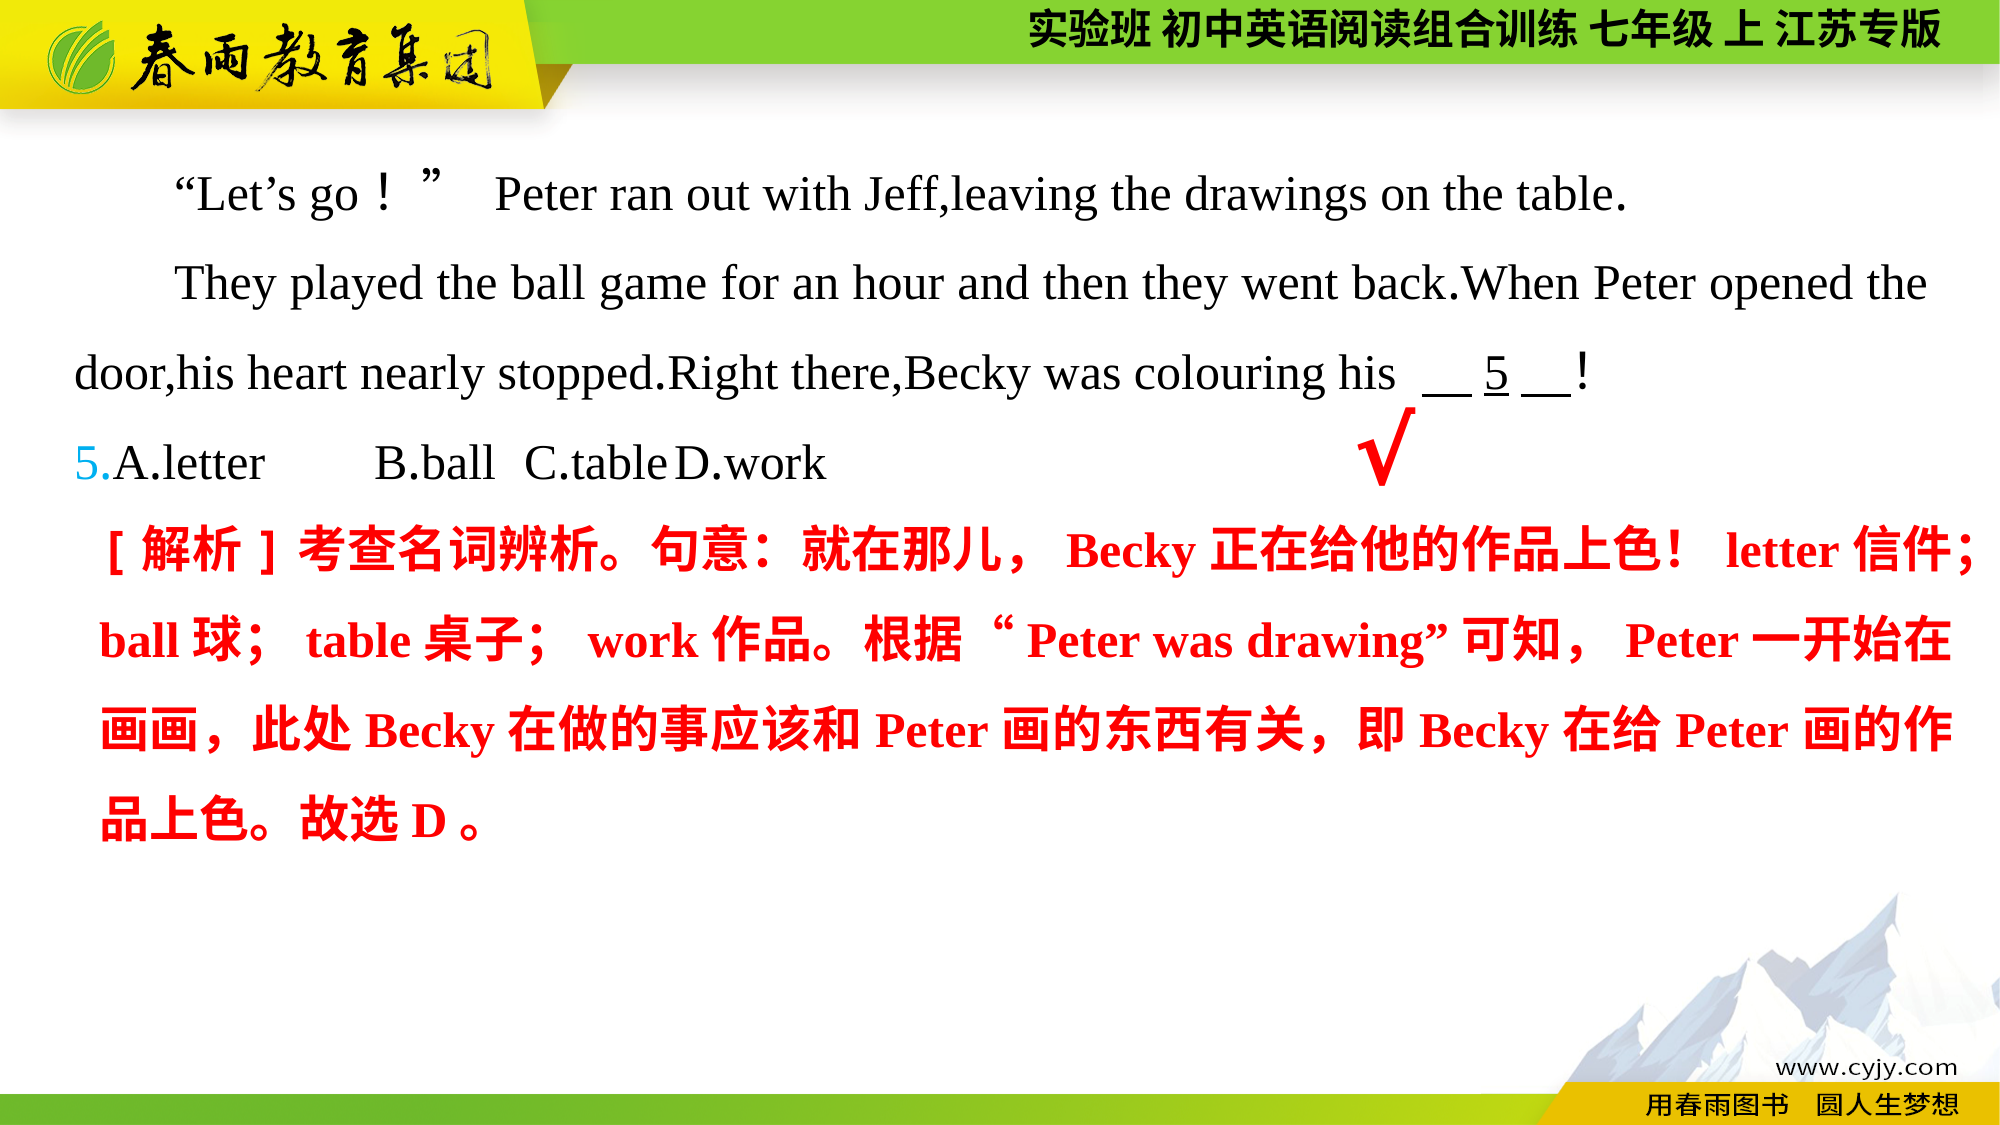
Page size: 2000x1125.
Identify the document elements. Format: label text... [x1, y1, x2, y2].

picture [0, 0, 2000, 1125]
text_box [解析]考查名词辨析。句意：就在那儿，Becky正在给他的作品上色！letter信件；ball球；table桌子；work作品。根据“Peter was drawing”可知，Peter一开始在画画，此处Becky在做的事应该和Peter画的东西有关，即Becky在给Peter画的作品上色。故选D。 [84, 479, 1969, 855]
list “Let’s go！” Peter ran out with Jeff,leaving the drawings on the table. They played the ball game for an hour and then they went back.When Peter opened the door,his heart nearly stopped.Right there,Becky was colouring his 5 ！ 5.A.letter B.ball C.table D.work [59, 122, 1944, 502]
